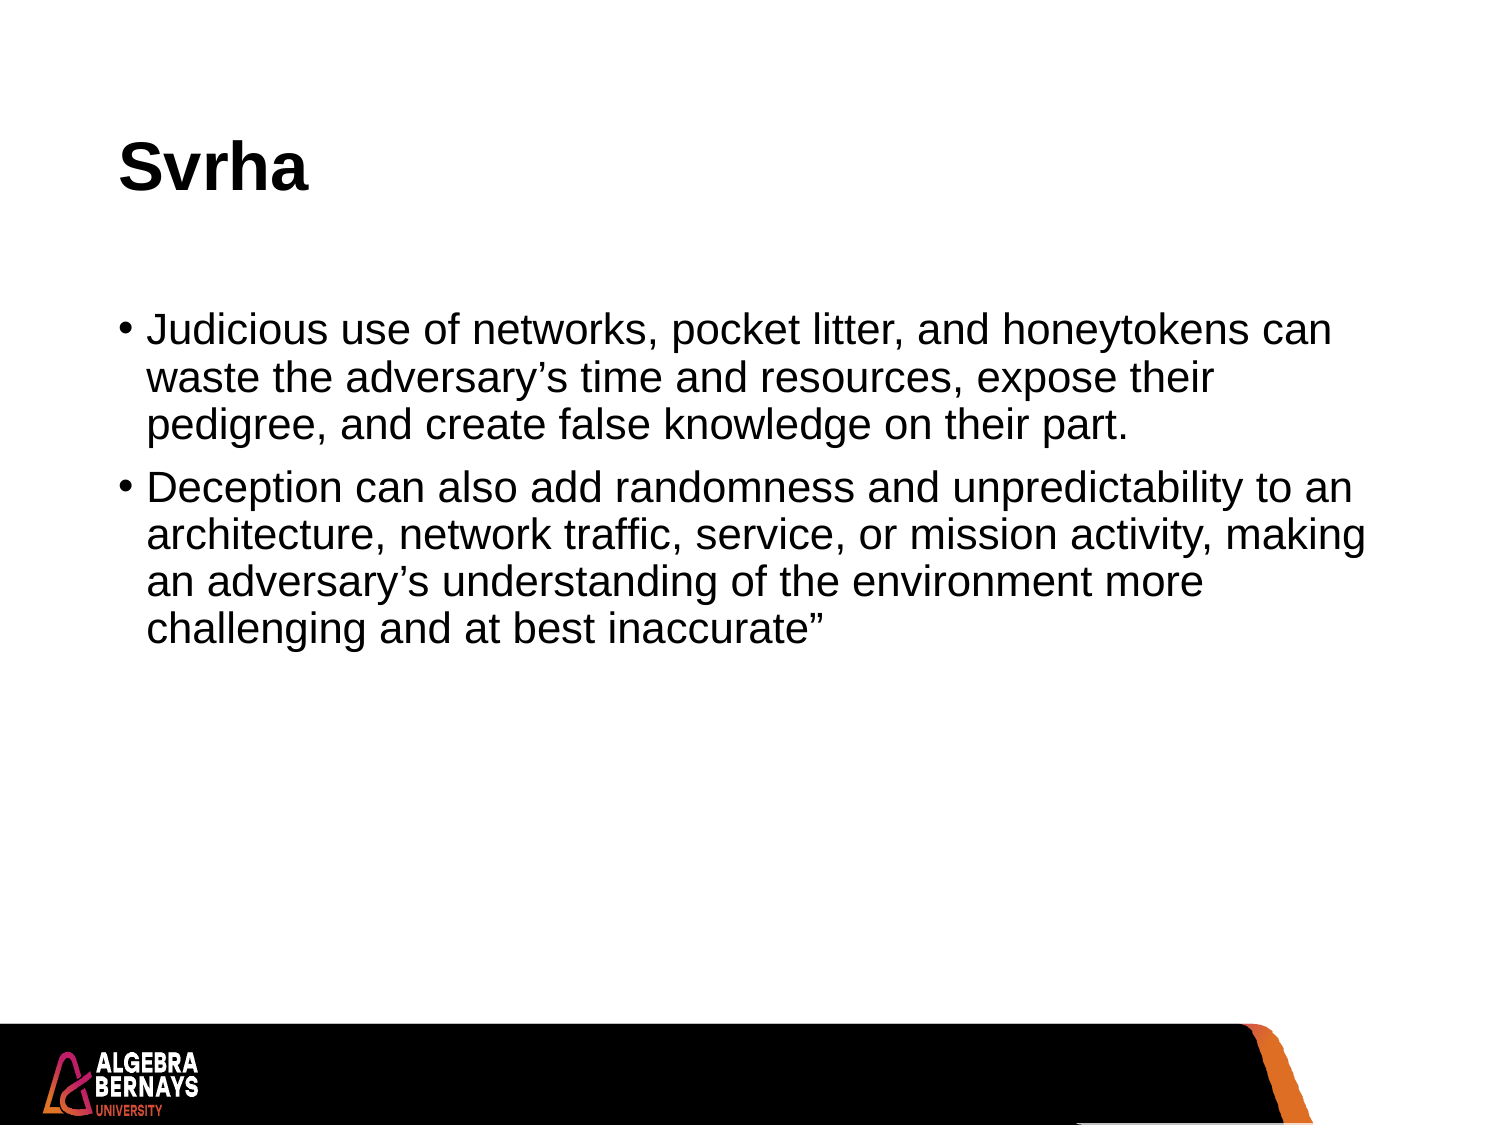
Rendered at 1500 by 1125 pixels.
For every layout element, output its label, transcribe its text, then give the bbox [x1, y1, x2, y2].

list Judicious use of networks, pocket litter, and honeytokens can waste the adversary’s time and resources, expose their pedigree, and create false knowledge on their part. Deception can also add randomness and unpredictability to an architecture, network trafﬁc, service, or mission activity, making an adversary’s understanding of the environment more challenging and at best inaccurate” [103, 299, 1397, 1014]
picture [0, 1023, 1468, 1125]
title Svrha [103, 59, 1397, 278]
